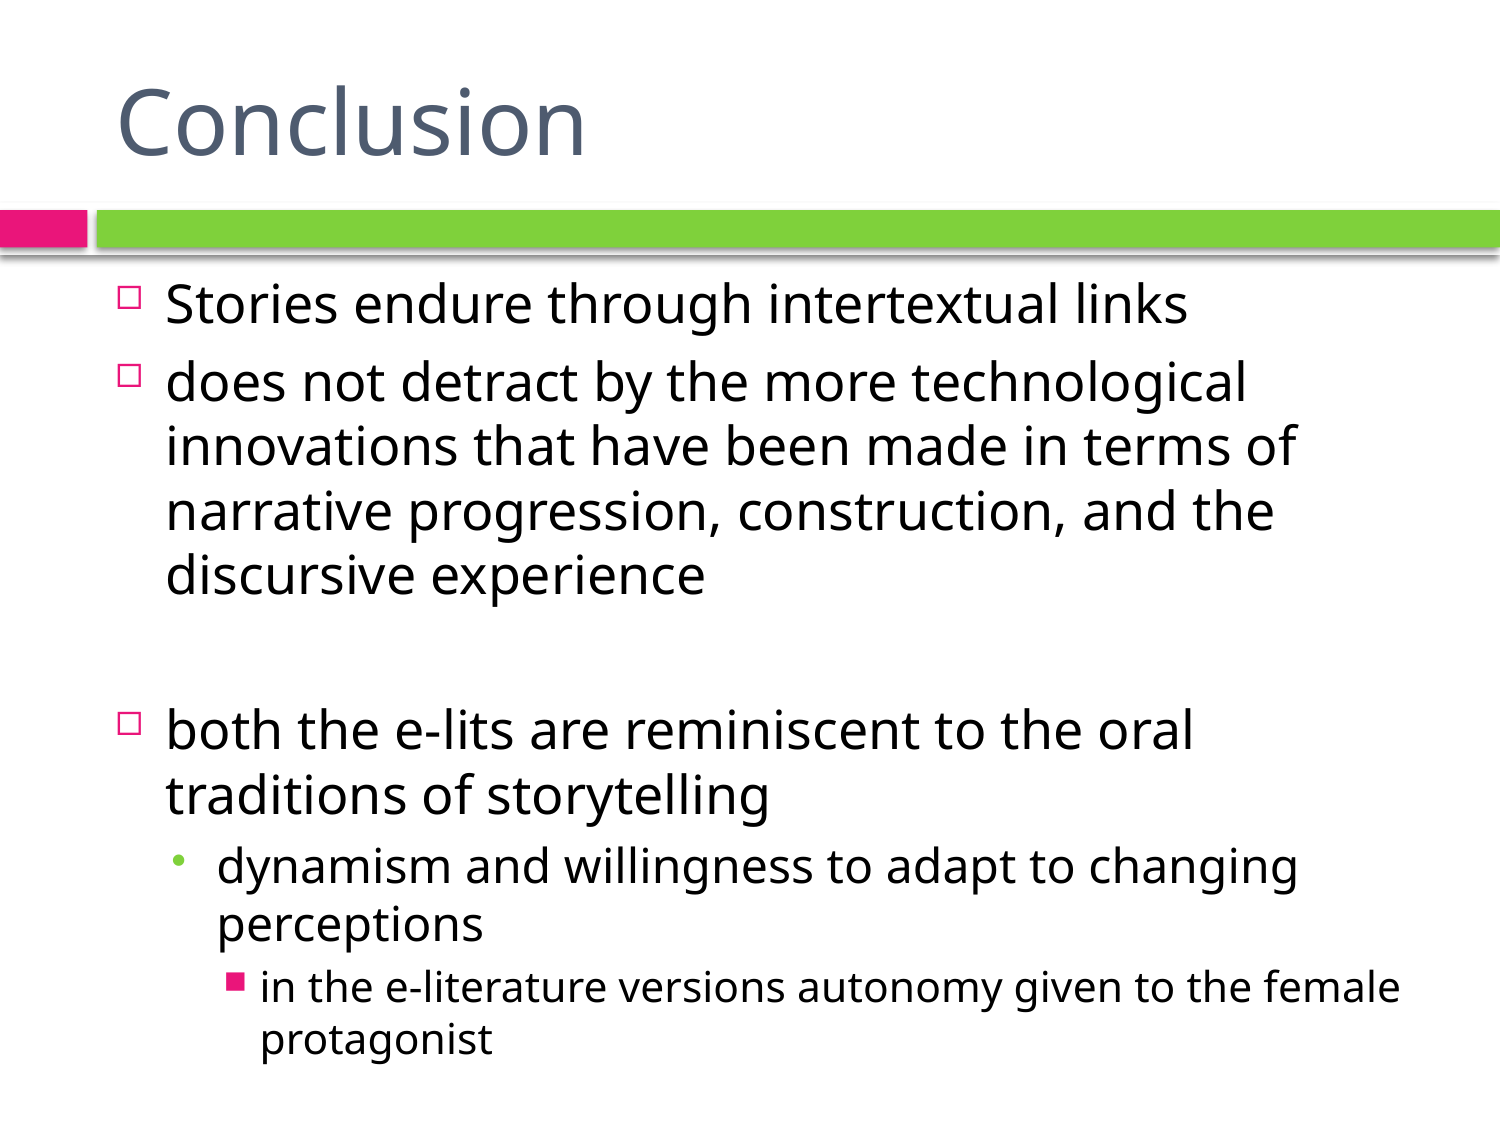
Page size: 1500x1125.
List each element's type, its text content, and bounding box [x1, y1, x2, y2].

list Stories endure through intertextual links does not detract by the more technological innovations that have been made in terms of narrative progression, construction, and the discursive experience both the e-lits are reminiscent to the oral traditions of storytelling dynamism and willingness to adapt to changing perceptions in the e-literature versions autonomy given to the female protagonist [100, 262, 1438, 1075]
title Conclusion [100, 37, 1438, 200]
